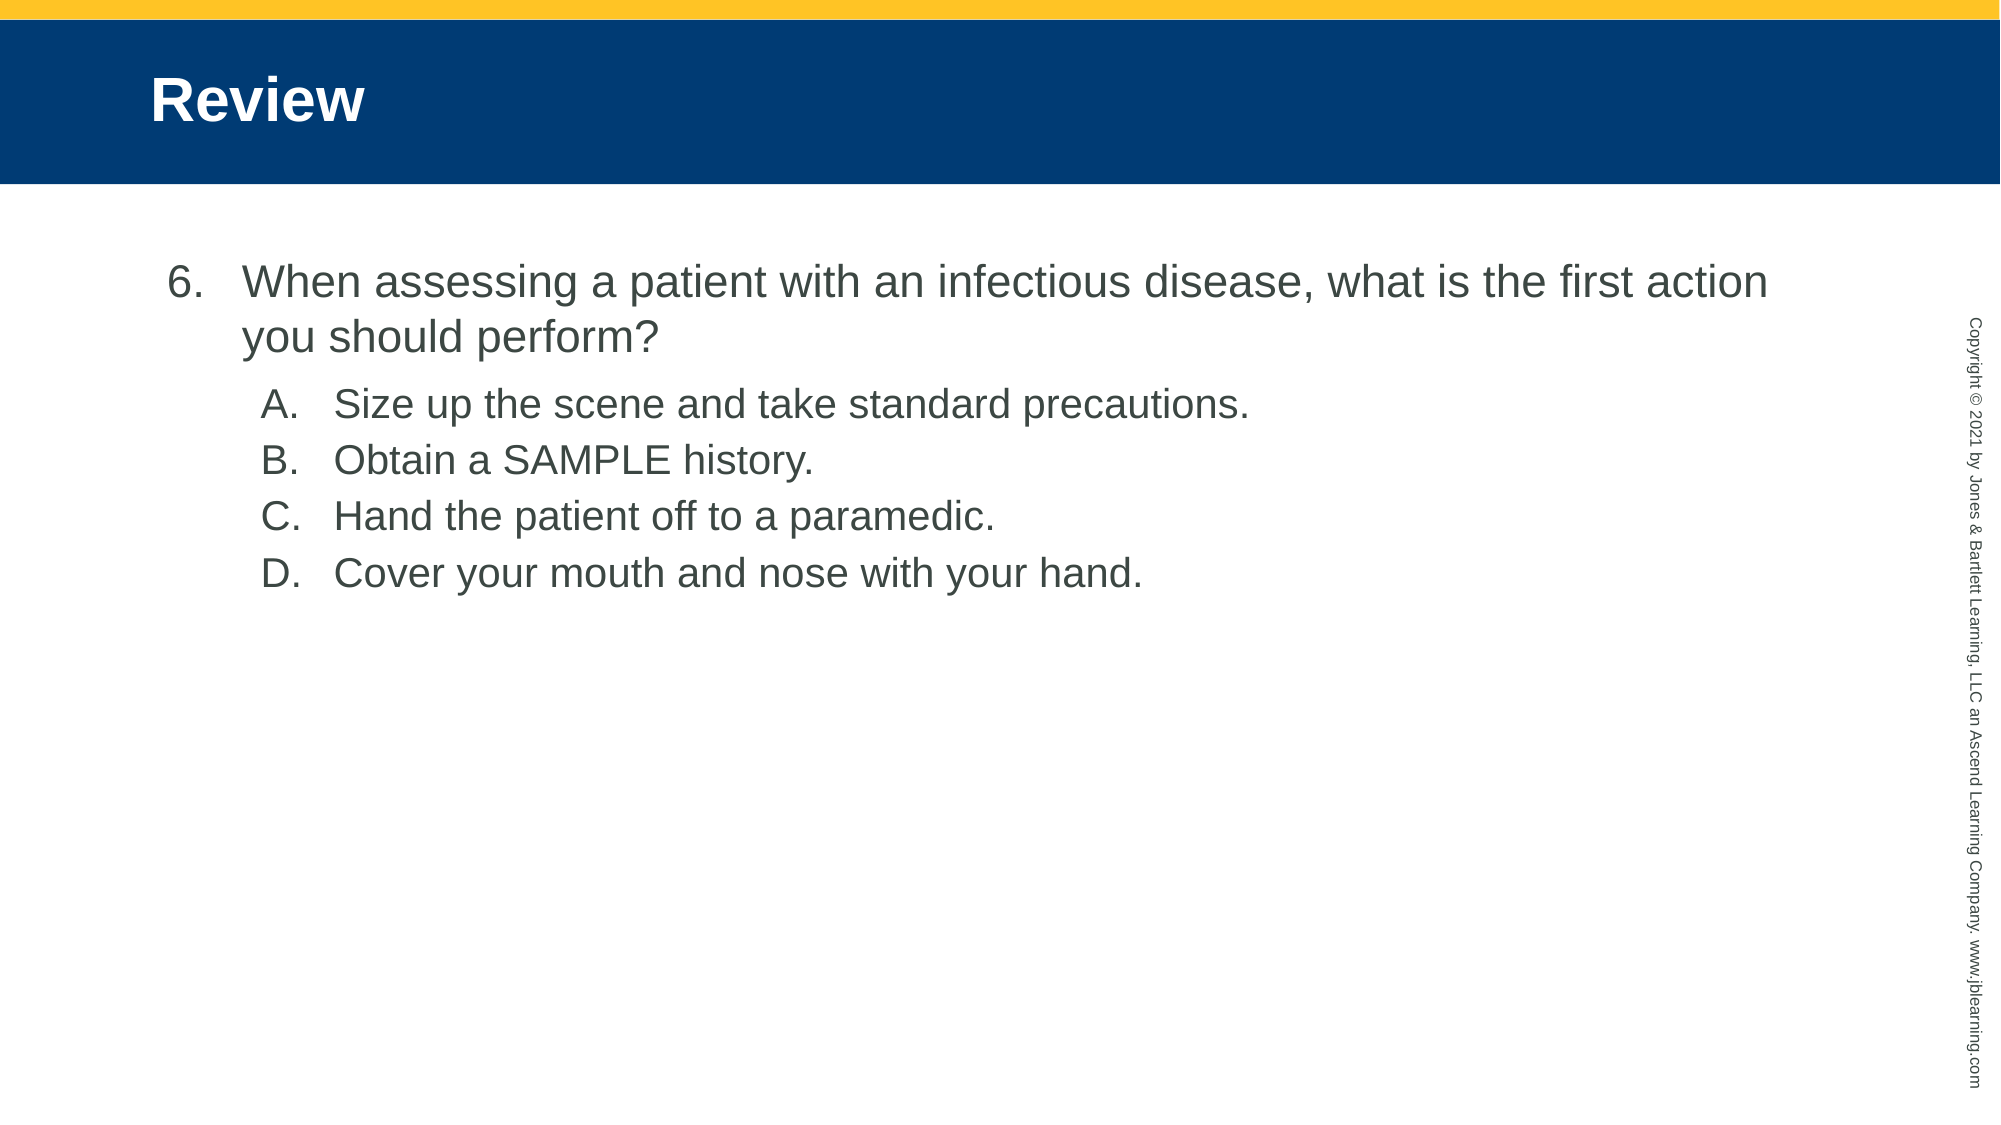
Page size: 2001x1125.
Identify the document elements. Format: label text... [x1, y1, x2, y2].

title Review [0, 19, 2000, 185]
list When assessing a patient with an infectious disease, what is the first action you should perform? Size up the scene and take standard precautions. Obtain a SAMPLE history. Hand the patient off to a paramedic. Cover your mouth and nose with your hand. [151, 244, 1840, 1016]
